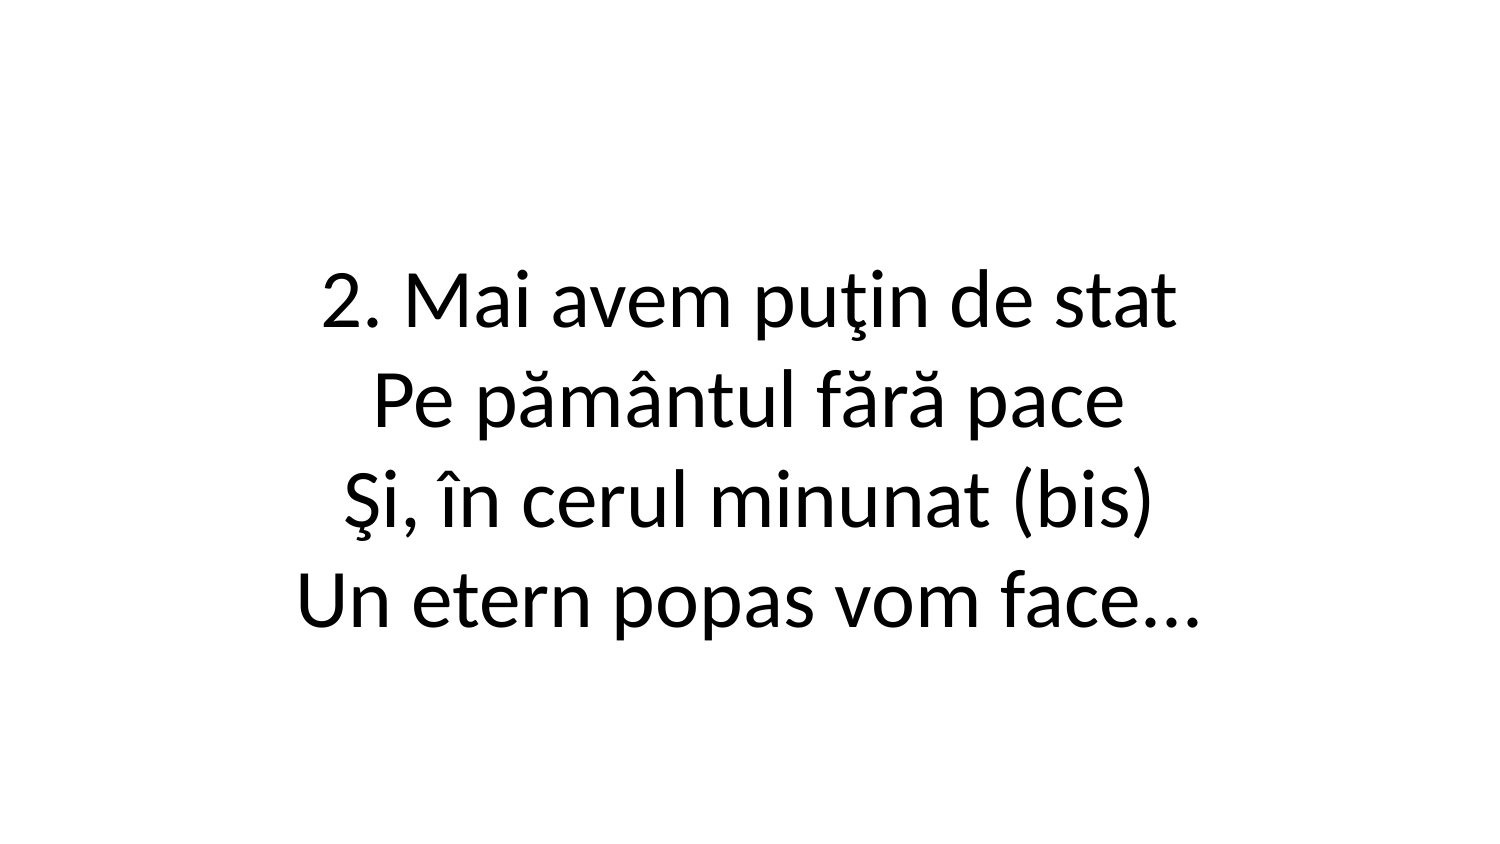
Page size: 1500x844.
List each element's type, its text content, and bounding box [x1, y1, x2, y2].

text_box 2. Mai avem puţin de stat Pe pământul fără pace Şi, în cerul minunat (bis) Un etern popas vom face... [280, 192, 1220, 652]
